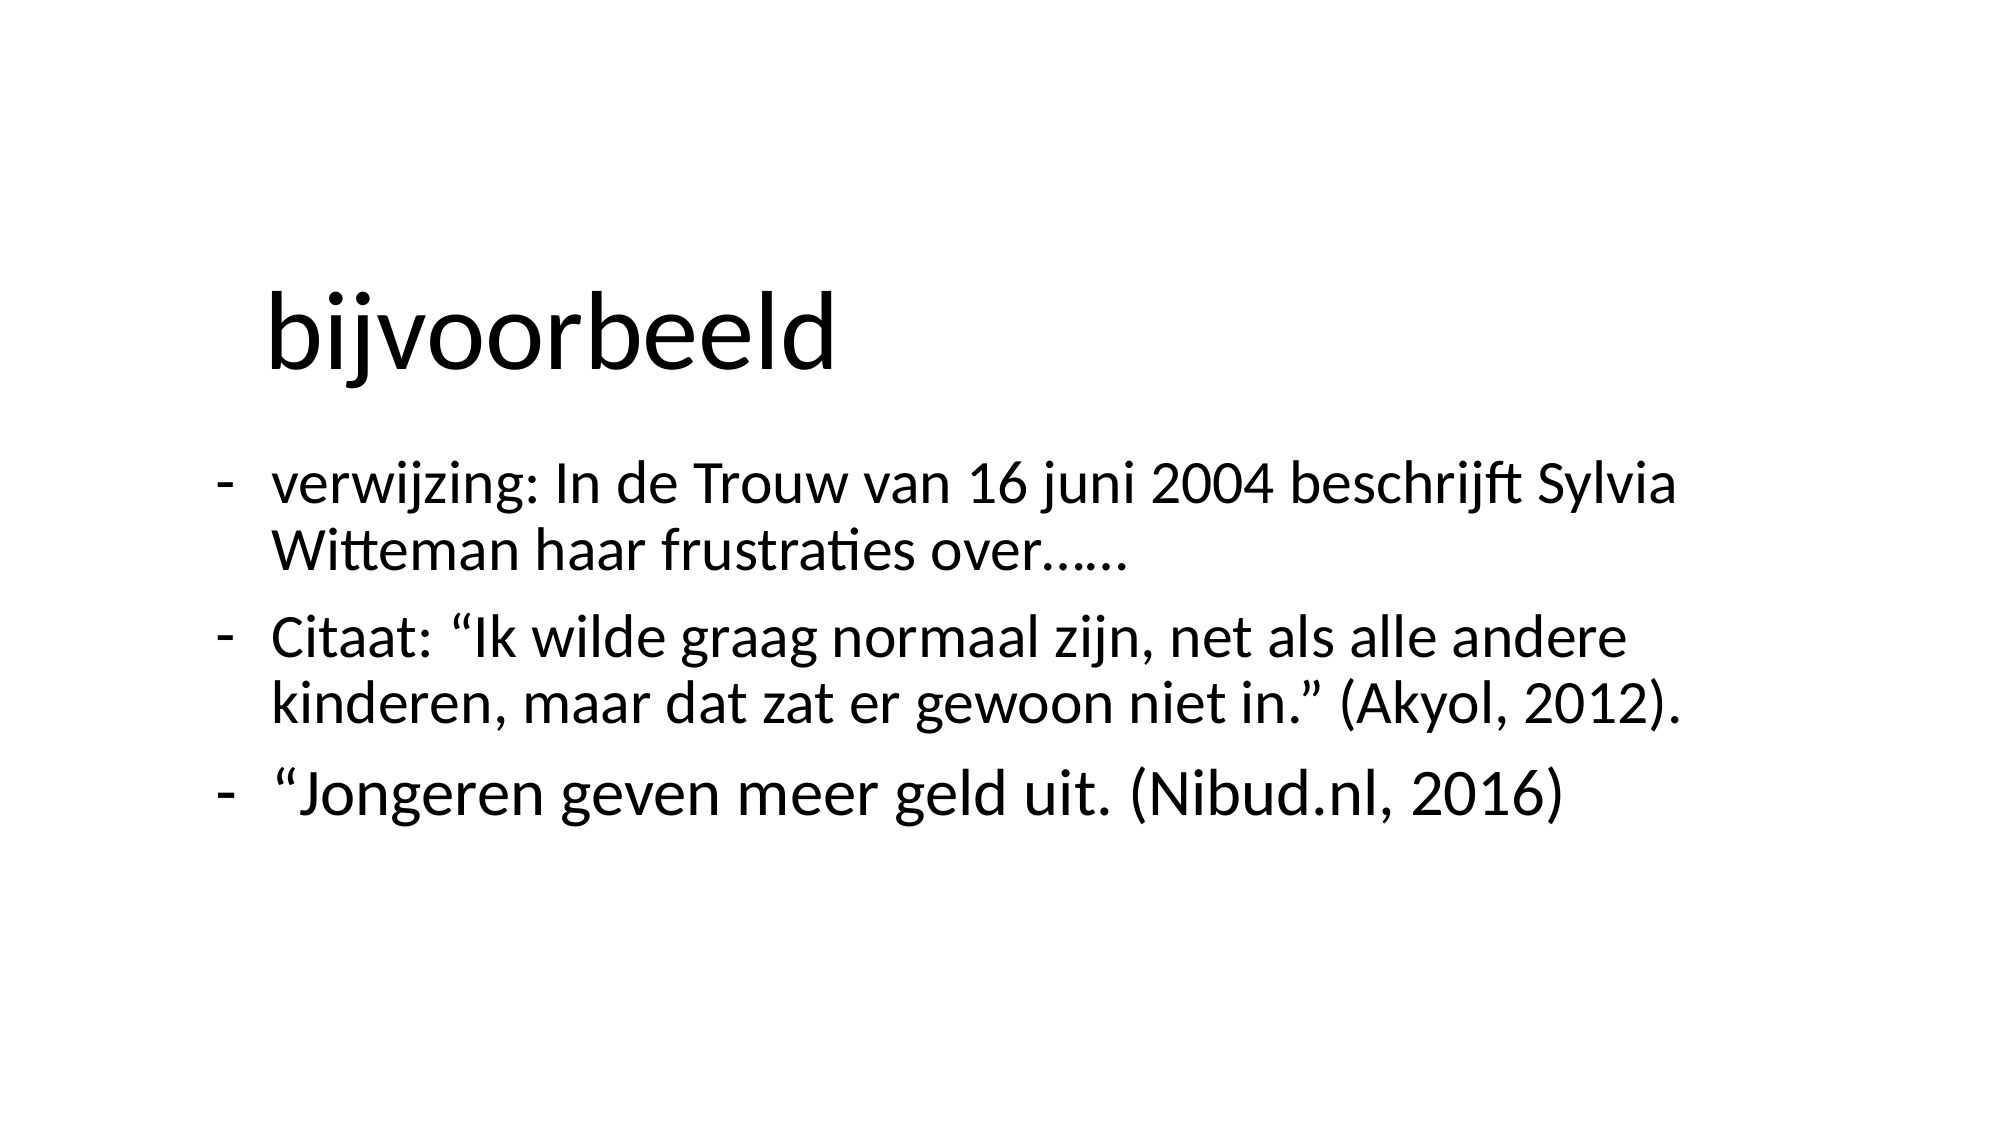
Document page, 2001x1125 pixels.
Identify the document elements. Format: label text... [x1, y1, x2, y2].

subtitle verwijzing: In de Trouw van 16 juni 2004 beschrijft Sylvia Witteman haar frustraties over…… Citaat: “Ik wilde graag normaal zijn, net als alle andere kinderen, maar dat zat er gewoon niet in.” (Akyol, 2012). “Jongeren geven meer geld uit. (Nibud.nl, 2016) [200, 372, 1800, 1002]
title bijvoorbeeld [249, 184, 1750, 372]
